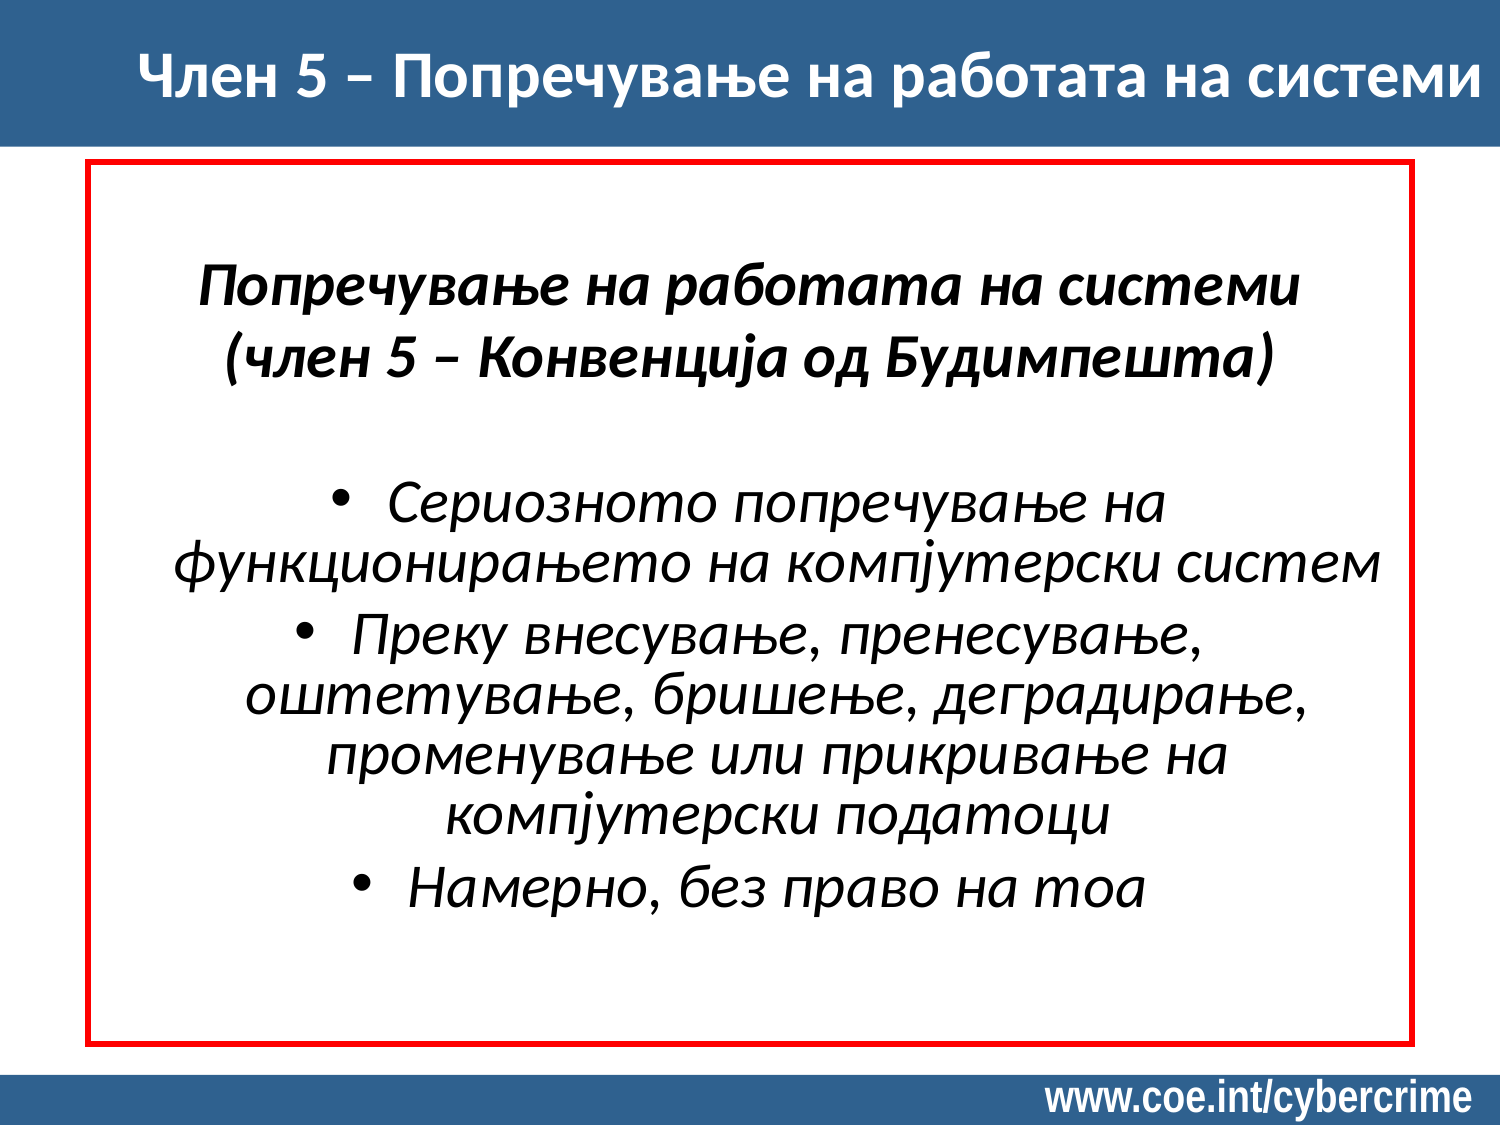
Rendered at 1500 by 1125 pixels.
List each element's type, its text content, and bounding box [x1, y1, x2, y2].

text_box Член 5 – Попречување на работата на системи [0, 0, 1500, 149]
text_box www.coe.int/cybercrime [1030, 1059, 1500, 1125]
text_box [0, 1073, 1030, 1125]
text_box Попречување на работата на системи (член 5 – Конвенција од Будимпешта) Сериозното попречување на функционирањето на компјутерски систем Преку внесување, пренесување, оштетување, бришење, деградирање, променување или прикривање на компјутерски податоци Намерно, без право на тоа [87, 162, 1413, 1045]
picture [0, 0, 175, 132]
